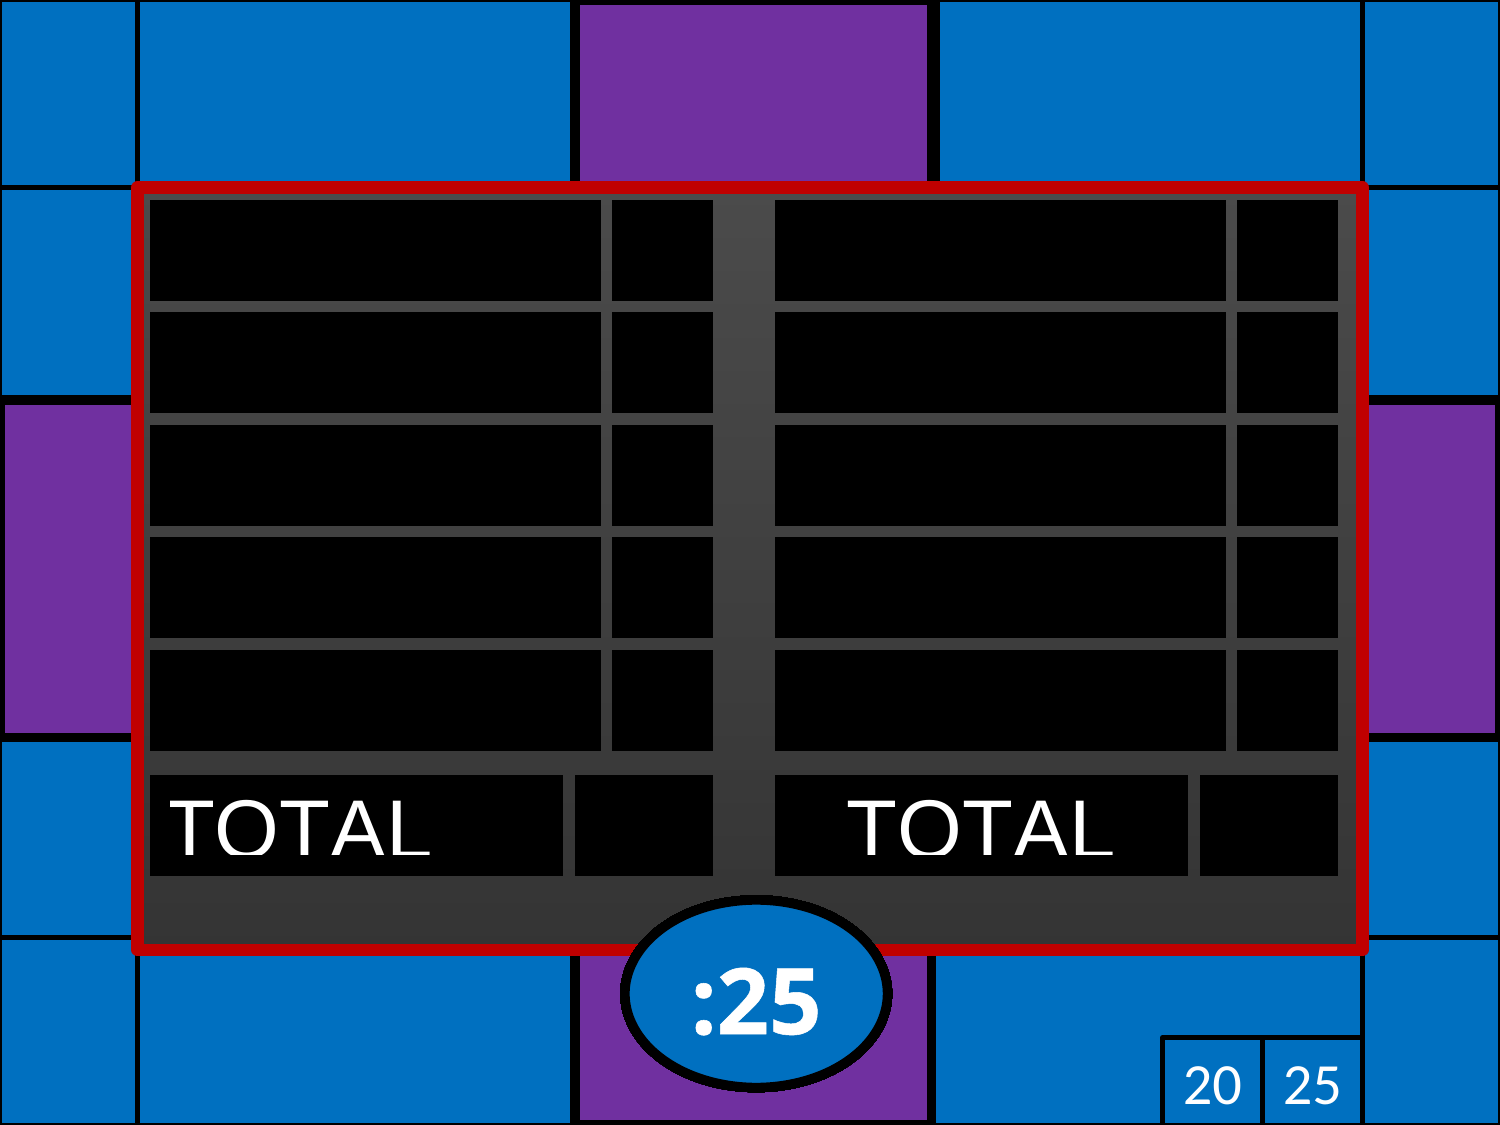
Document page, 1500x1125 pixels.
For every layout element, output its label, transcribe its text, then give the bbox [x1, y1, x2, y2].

text_box 20 [1160, 1035, 1260, 1125]
text_box [139, 952, 573, 1125]
text_box [1360, 935, 1500, 1125]
text_box [573, 0, 933, 185]
text_box [0, 398, 135, 740]
text_box 25 [1260, 1035, 1364, 1125]
text_box [1364, 740, 1500, 935]
text_box [0, 935, 139, 1125]
text_box [1364, 190, 1500, 398]
text_box [573, 952, 933, 1125]
text_box [139, 0, 573, 185]
text_box [933, 952, 1360, 1125]
text_box [1360, 0, 1500, 190]
text_box [135, 185, 1364, 952]
text_box [935, 0, 1360, 185]
text_box [0, 190, 135, 398]
text_box [1364, 398, 1500, 740]
text_box [0, 0, 139, 190]
text_box :25 [622, 897, 890, 1090]
text_box [0, 740, 135, 935]
